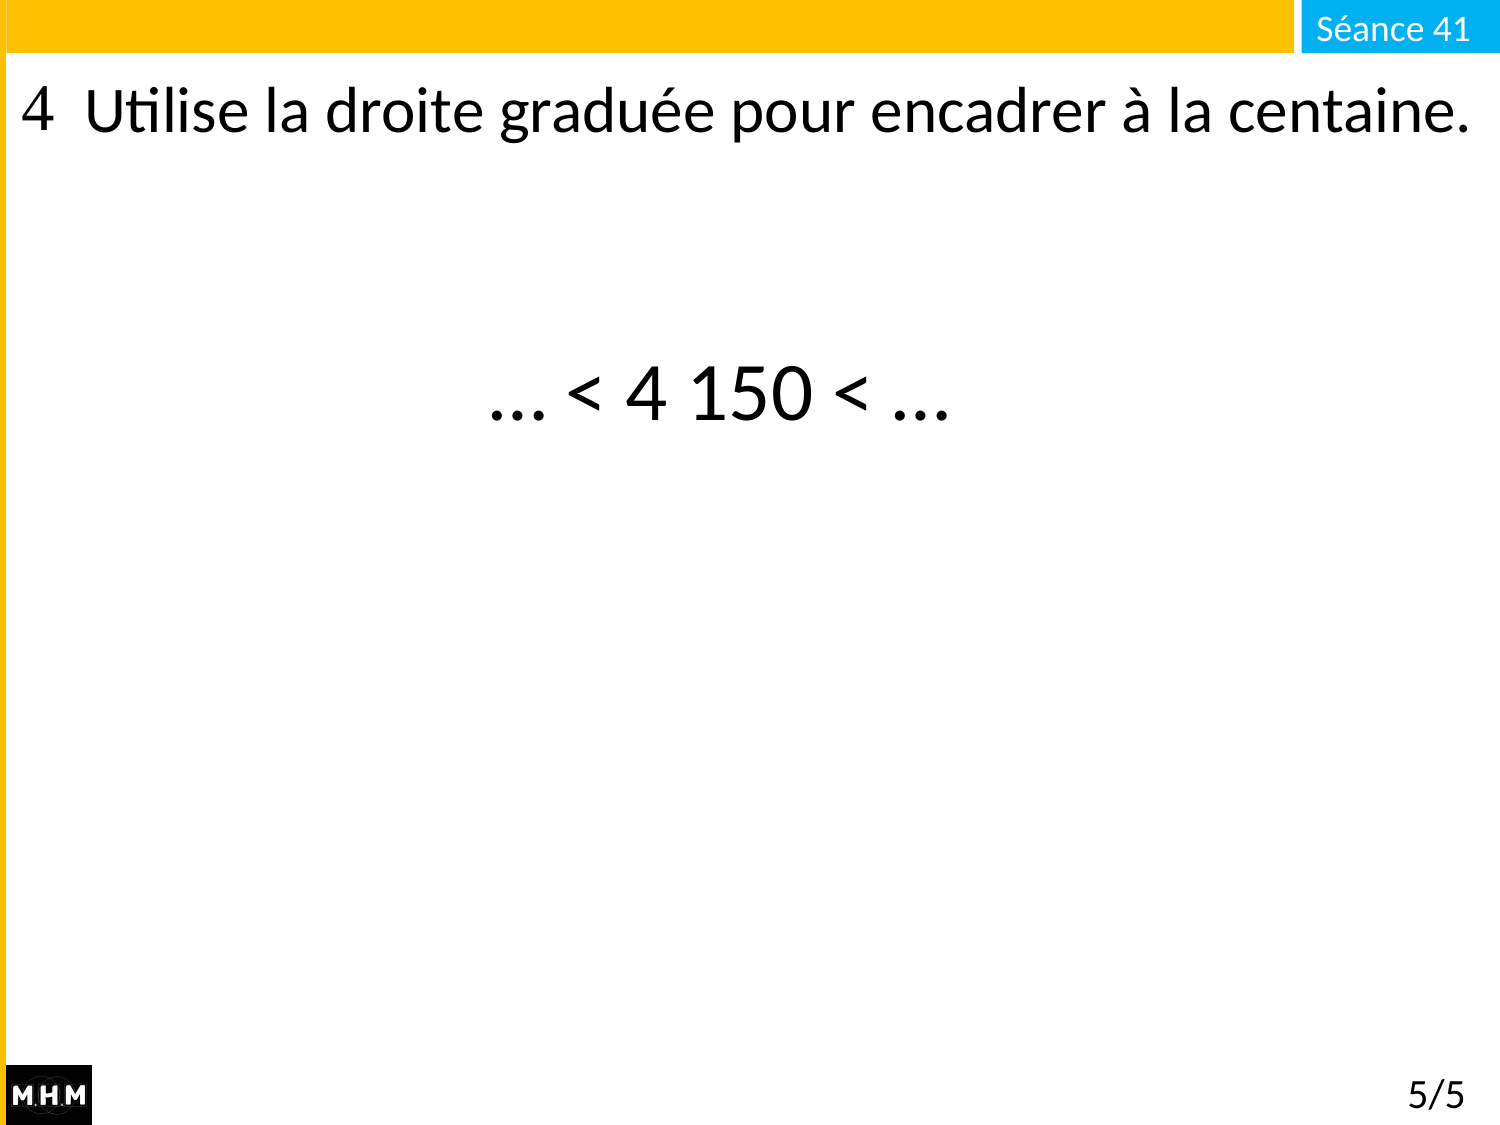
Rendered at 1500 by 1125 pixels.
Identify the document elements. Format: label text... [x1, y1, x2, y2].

text_box … < 4 150 < … [474, 329, 1111, 445]
list 5/5 [1373, 1064, 1500, 1125]
title Utilise la droite graduée pour encadrer à la centaine. [69, 41, 1500, 181]
picture [6, 1065, 92, 1125]
